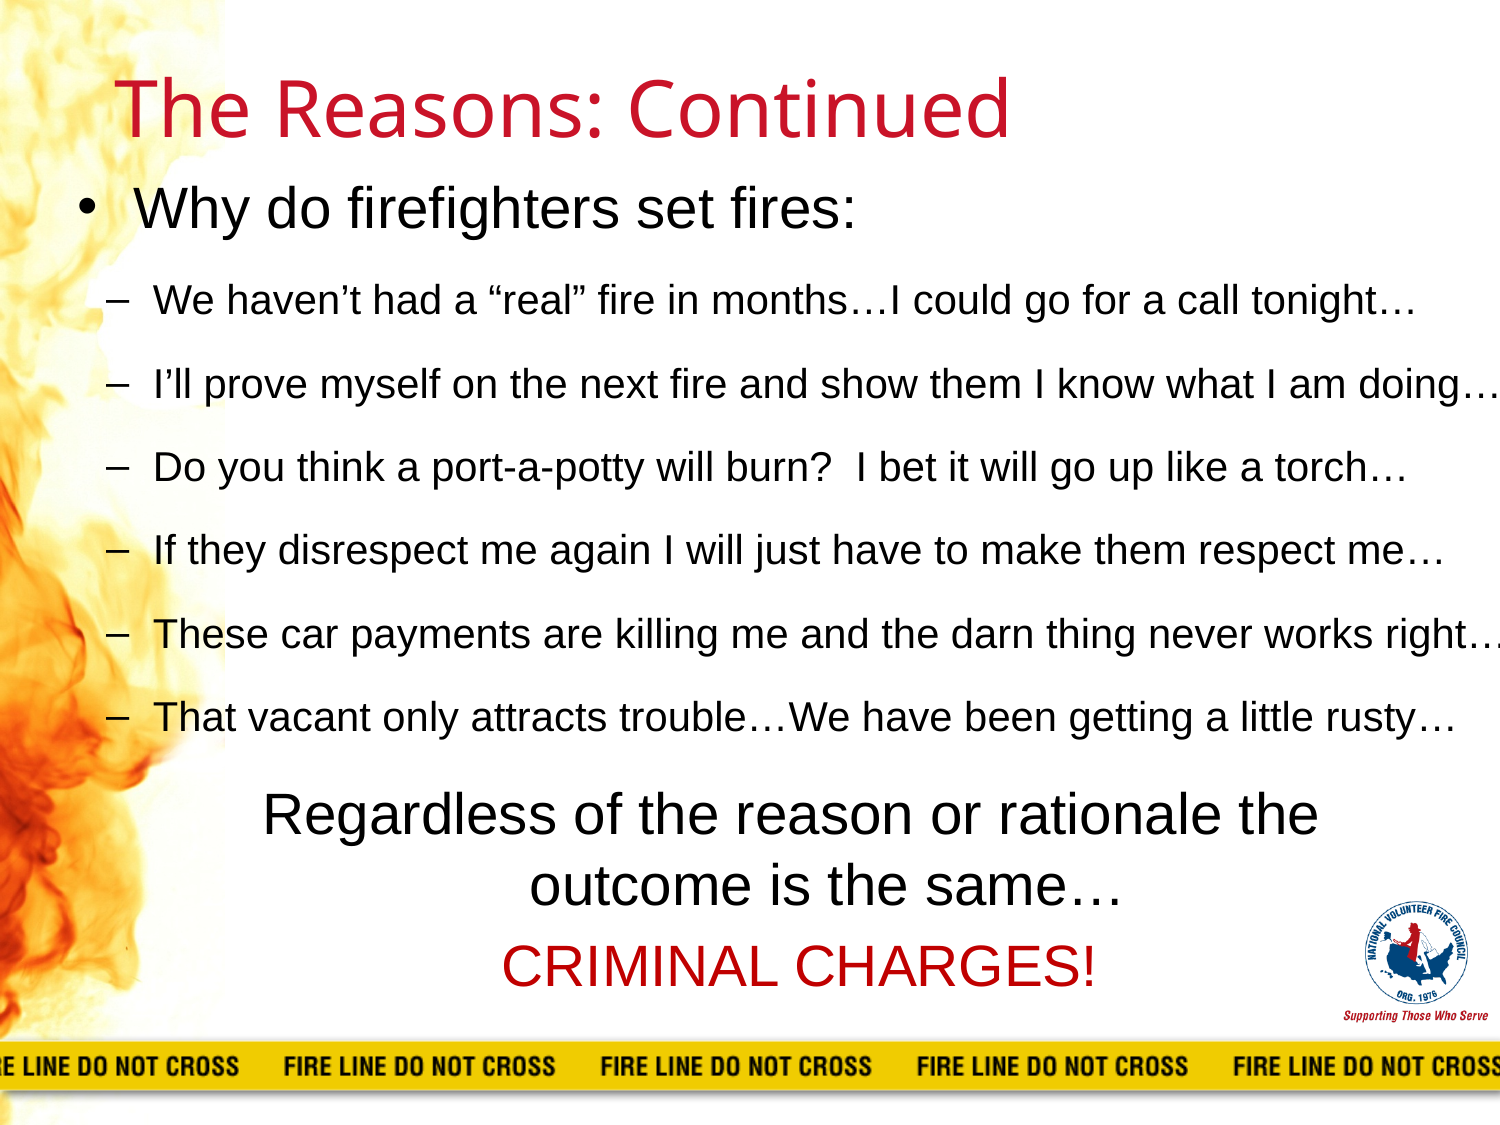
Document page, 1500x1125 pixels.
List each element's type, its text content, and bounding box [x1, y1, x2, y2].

picture [0, 0, 1500, 1125]
list Why do firefighters set fires: We haven’t had a “real” fire in months…I could go for a call tonight… I’ll prove myself on the next fire and show them I know what I am doing… Do you think a port-a-potty will burn? I bet it will go up like a torch… If they disrespect me again I will just have to make them respect me… These car payments are killing me and the darn thing never works right… That vacant only attracts trouble…We have been getting a little rusty… Regardless of the reason or rationale the outcome is the same… CRIMINAL CHARGES! [229, 162, 1500, 960]
title The Reasons: Continued [229, 12, 1488, 162]
